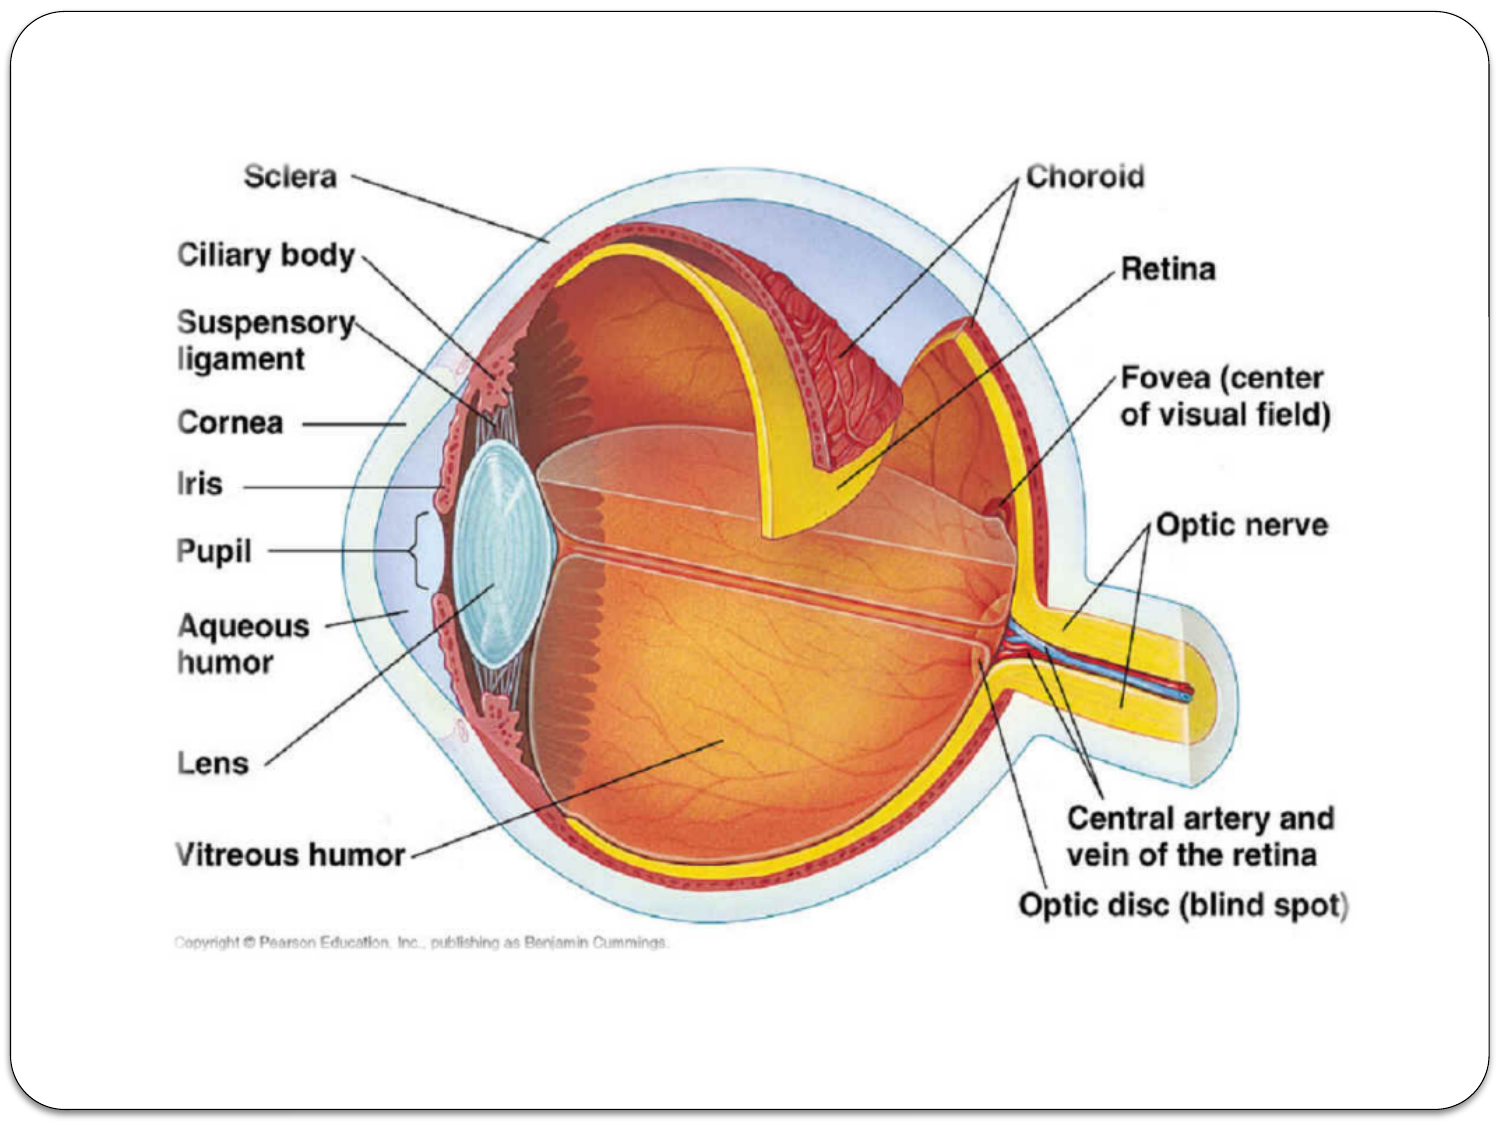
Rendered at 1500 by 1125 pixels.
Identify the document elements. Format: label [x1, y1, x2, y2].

picture [162, 149, 1363, 961]
